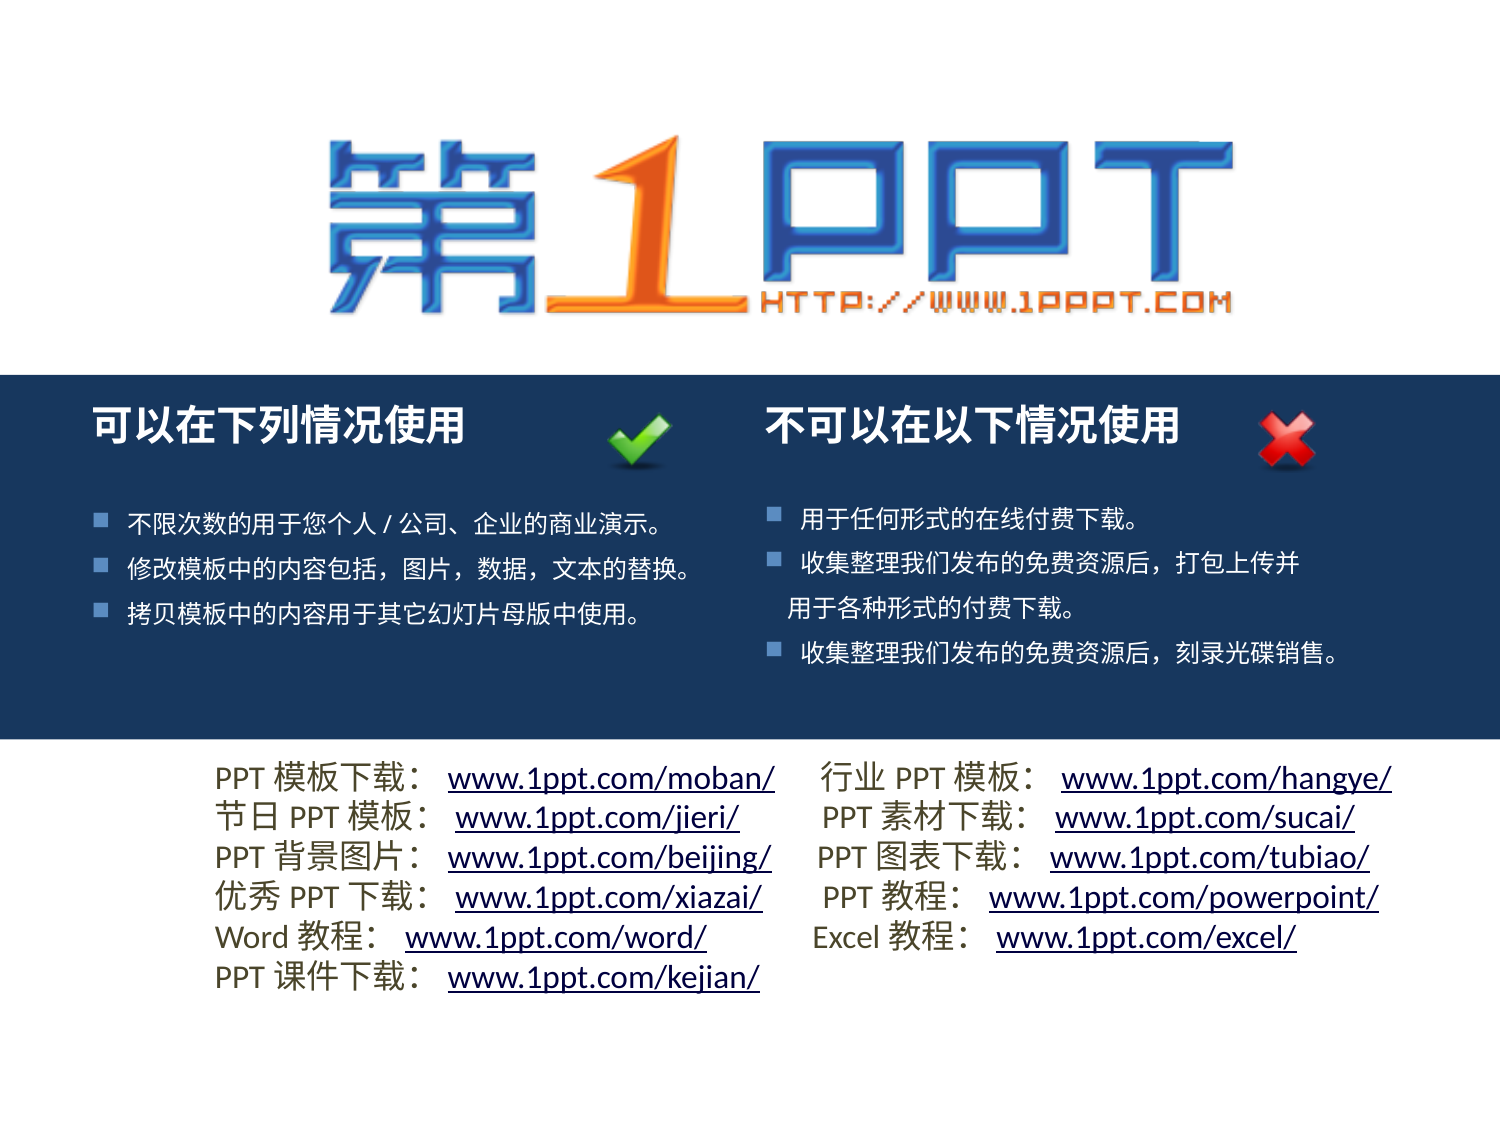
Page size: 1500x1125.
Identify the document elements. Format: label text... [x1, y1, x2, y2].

picture [1253, 407, 1319, 473]
text_box PPT模板下载：www.1ppt.com/moban/ 行业PPT模板：www.1ppt.com/hangye/ 节日PPT模板：www.1ppt.com/jieri/ PPT素材下载：www.1ppt.com/sucai/ PPT背景图片：www.1ppt.com/beijing/ PPT图表下载：www.1ppt.com/tubiao/ 优秀PPT下载：www.1ppt.com/xiazai/ PPT教程：www.1ppt.com/powerpoint/ Word教程：www.1ppt.com/word/ Excel教程：www.1ppt.com/excel/ PPT课件下载：www.1ppt.com/kejian/ [198, 740, 1500, 1096]
text_box [0, 374, 1500, 740]
text_box 可以在下列情况使用 不限次数的用于您个人/公司、企业的商业演示。 修改模板中的内容包括，图片，数据，文本的替换。 拷贝模板中的内容用于其它幻灯片母版中使用。 [76, 391, 750, 716]
text_box 不可以在以下情况使用 用于任何形式的在线付费下载。 收集整理我们发布的免费资源后，打包上传并 用于各种形式的付费下载。 收集整理我们发布的免费资源后，刻录光碟销售。 [750, 391, 1424, 716]
picture [307, 117, 1259, 339]
picture [607, 407, 673, 473]
